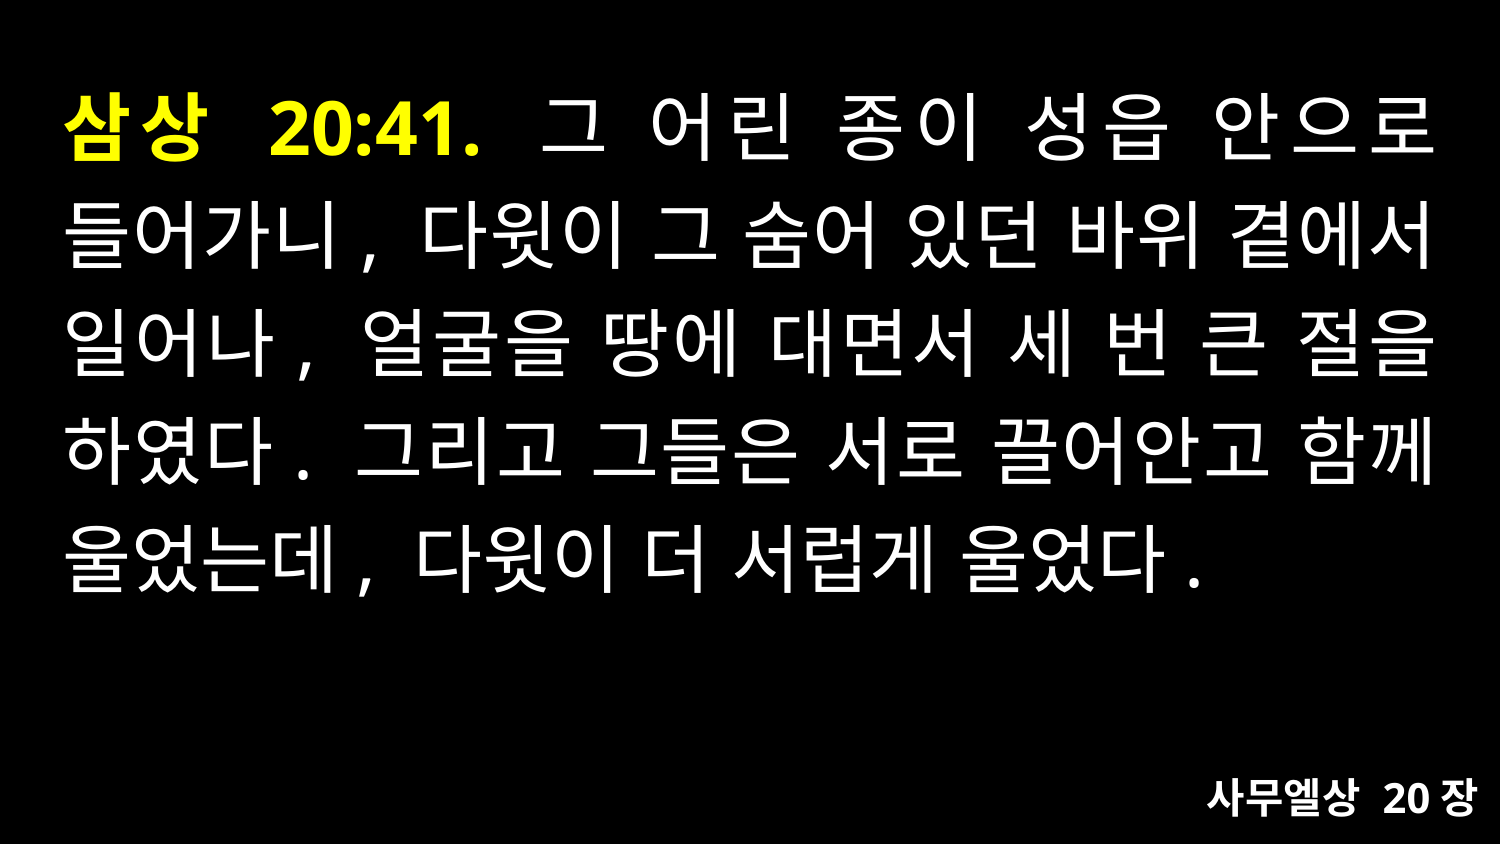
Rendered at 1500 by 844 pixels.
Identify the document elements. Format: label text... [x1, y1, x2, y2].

title 삼상 20:41. 그 어린 종이 성읍 안으로 들어가니, 다윗이 그 숨어 있던 바위 곁에서 일어나, 얼굴을 땅에 대면서 세 번 큰 절을 하였다. 그리고 그들은 서로 끌어안고 함께 울었는데, 다윗이 더 서럽게 울었다. [0, 0, 1500, 844]
subtitle 사무엘상 20장 [916, 770, 1500, 844]
